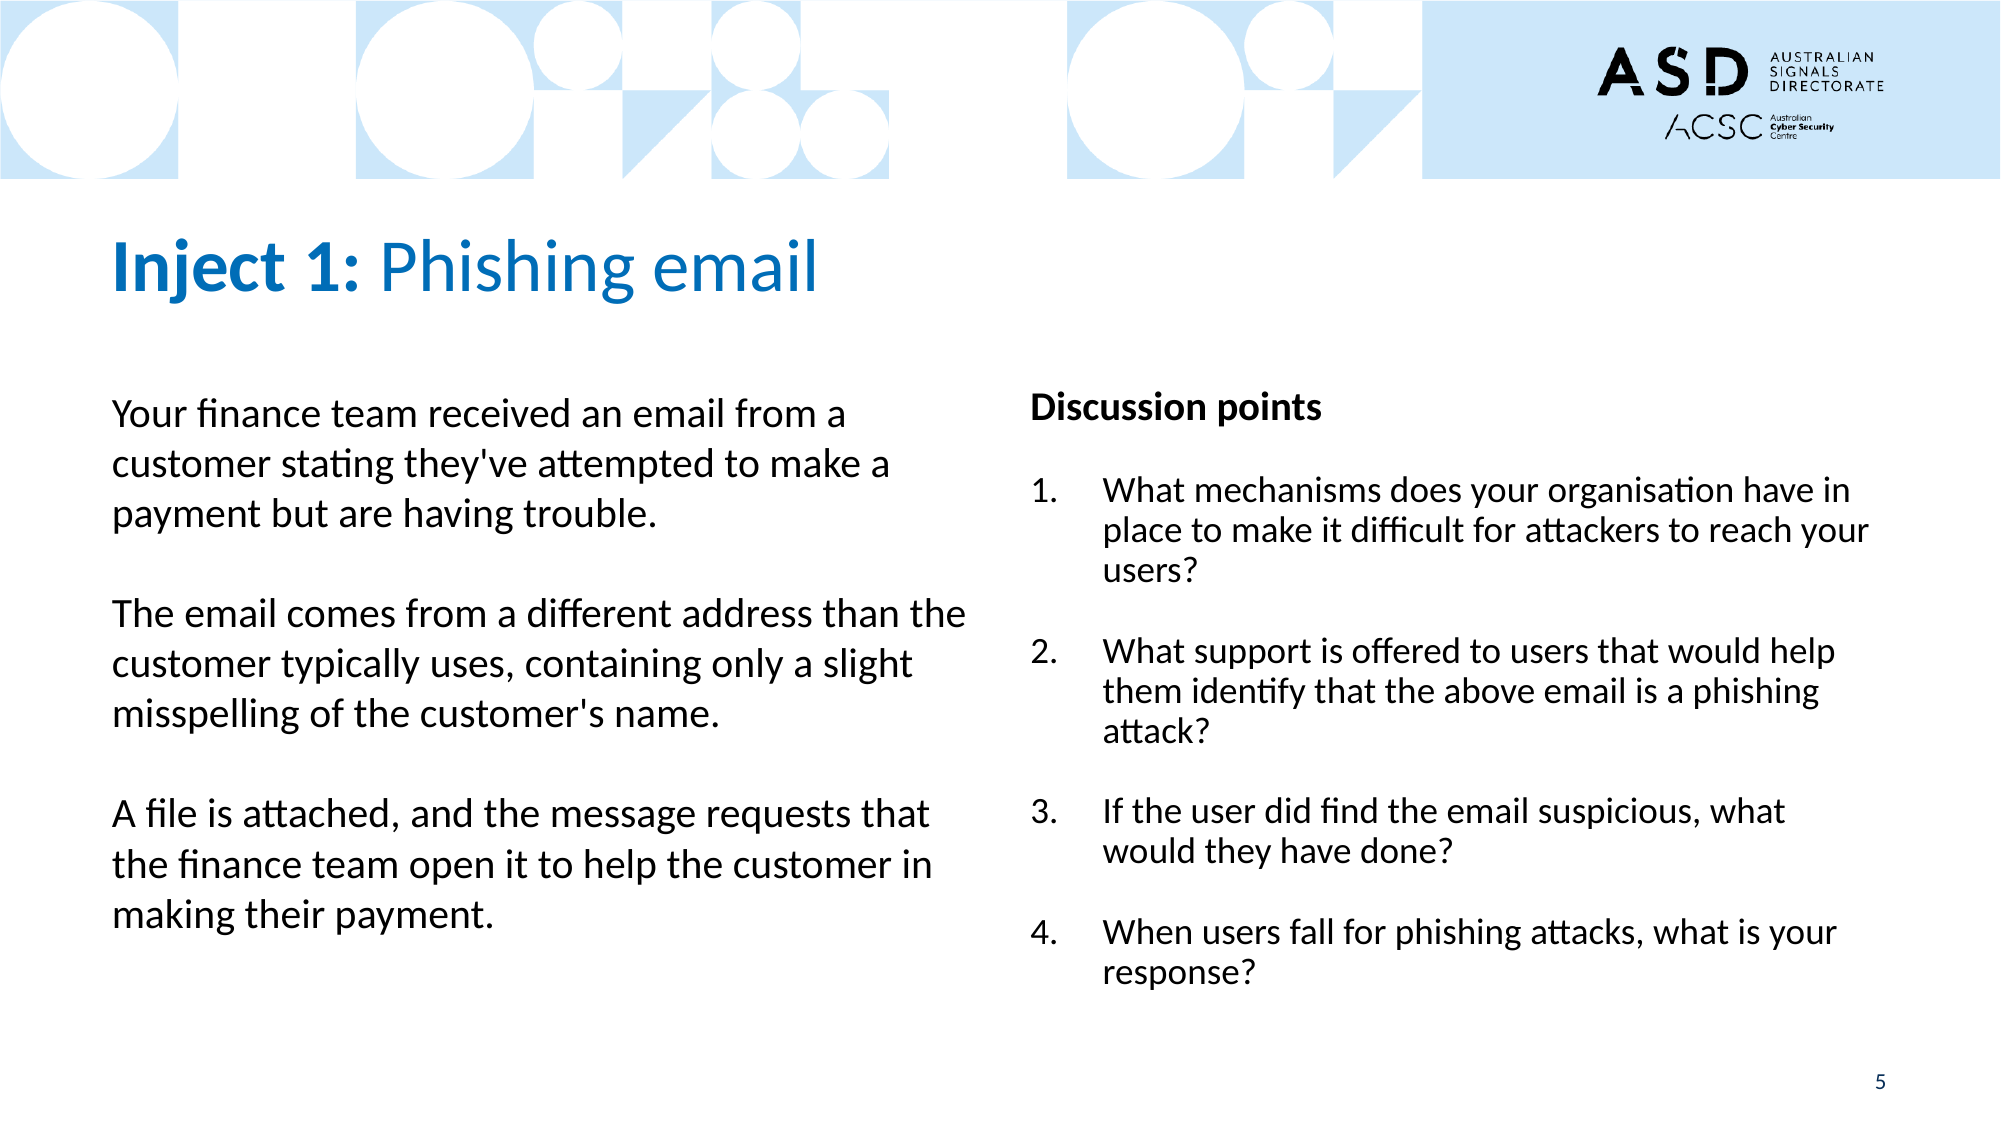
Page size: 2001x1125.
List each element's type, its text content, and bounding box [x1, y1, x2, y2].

list Discussion points What mechanisms does your organisation have in place to make it difficult for attackers to reach your users? What support is offered to users that would help them identify that the above email is a phishing attack? If the user did find the email suspicious, what would they have done? When users fall for phishing attacks, what is your response? [1015, 378, 1902, 1007]
title Inject 1: Phishing email [96, 207, 1902, 328]
slide_number 5 [1799, 1050, 1902, 1111]
picture [0, 0, 2001, 179]
list Your finance team received an email from a customer stating they've attempted to make a payment but are having trouble. The email comes from a different address than the customer typically uses, containing only a slight misspelling of the customer's name. A file is attached, and the message requests that the finance team open it to help the customer in making their payment. [96, 378, 983, 1007]
